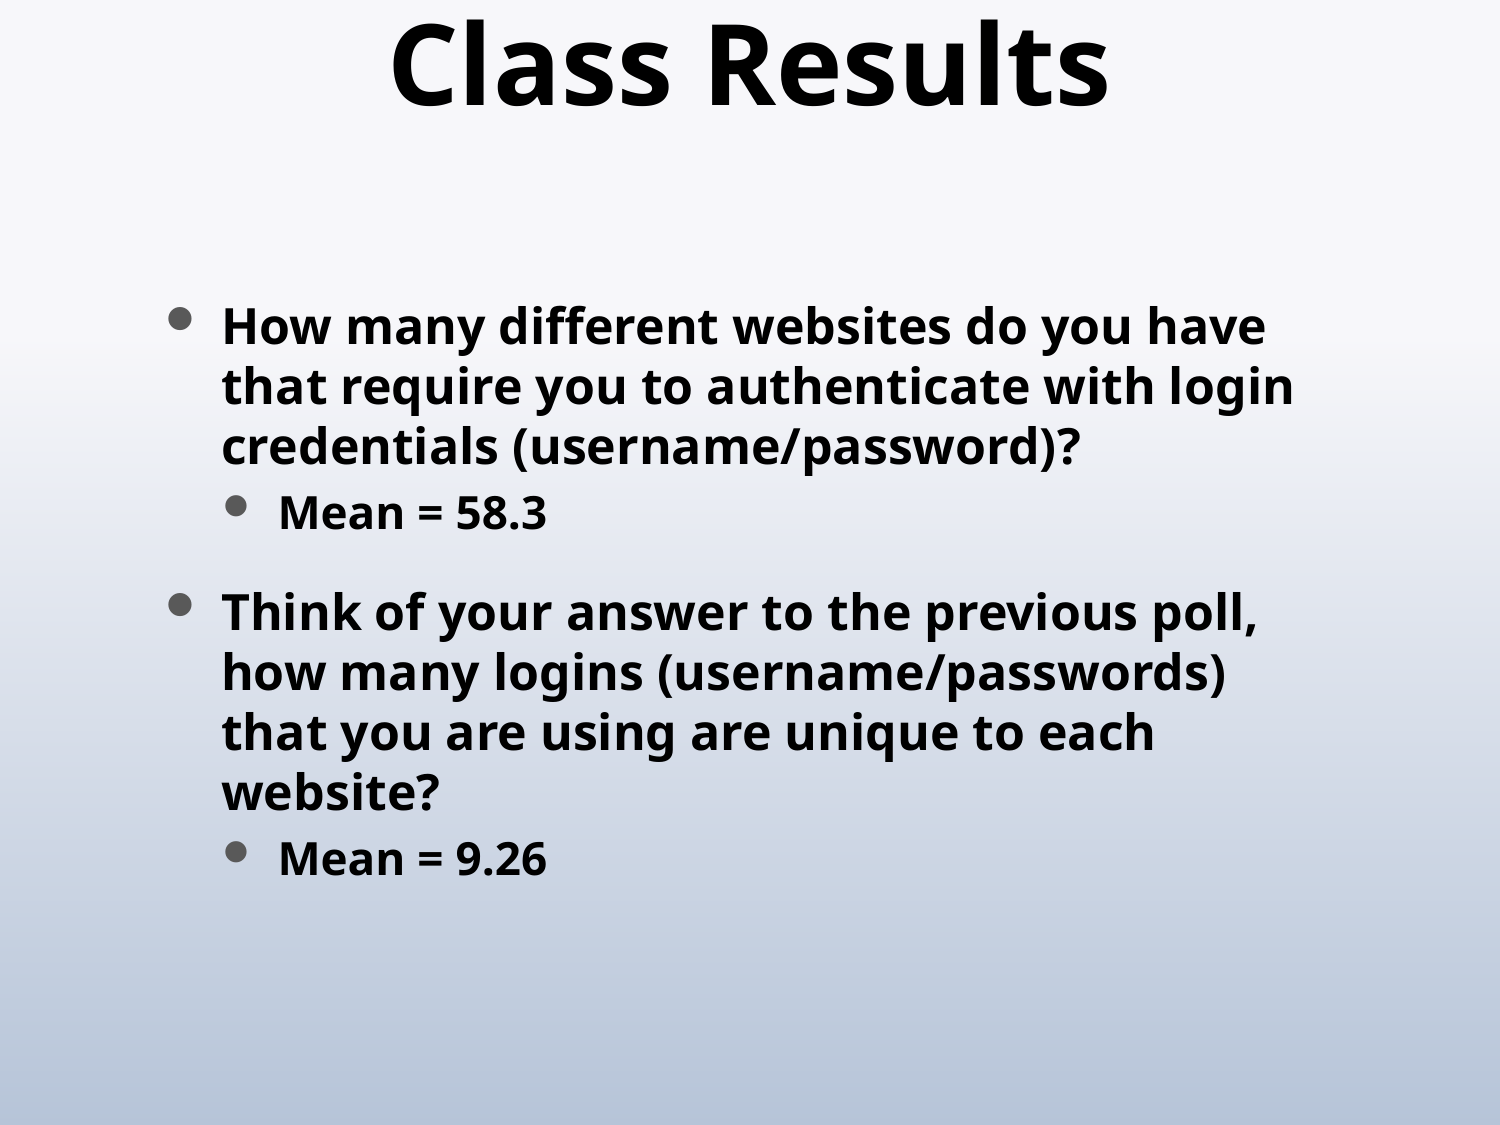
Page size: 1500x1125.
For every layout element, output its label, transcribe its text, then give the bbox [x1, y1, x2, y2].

list How many different websites do you have that require you to authenticate with login credentials (username/password)? Mean = 58.3 Think of your answer to the previous poll, how many logins (username/passwords) that you are using are unique to each website? Mean = 9.26 [150, 286, 1350, 993]
title Class Results [150, 37, 1350, 102]
